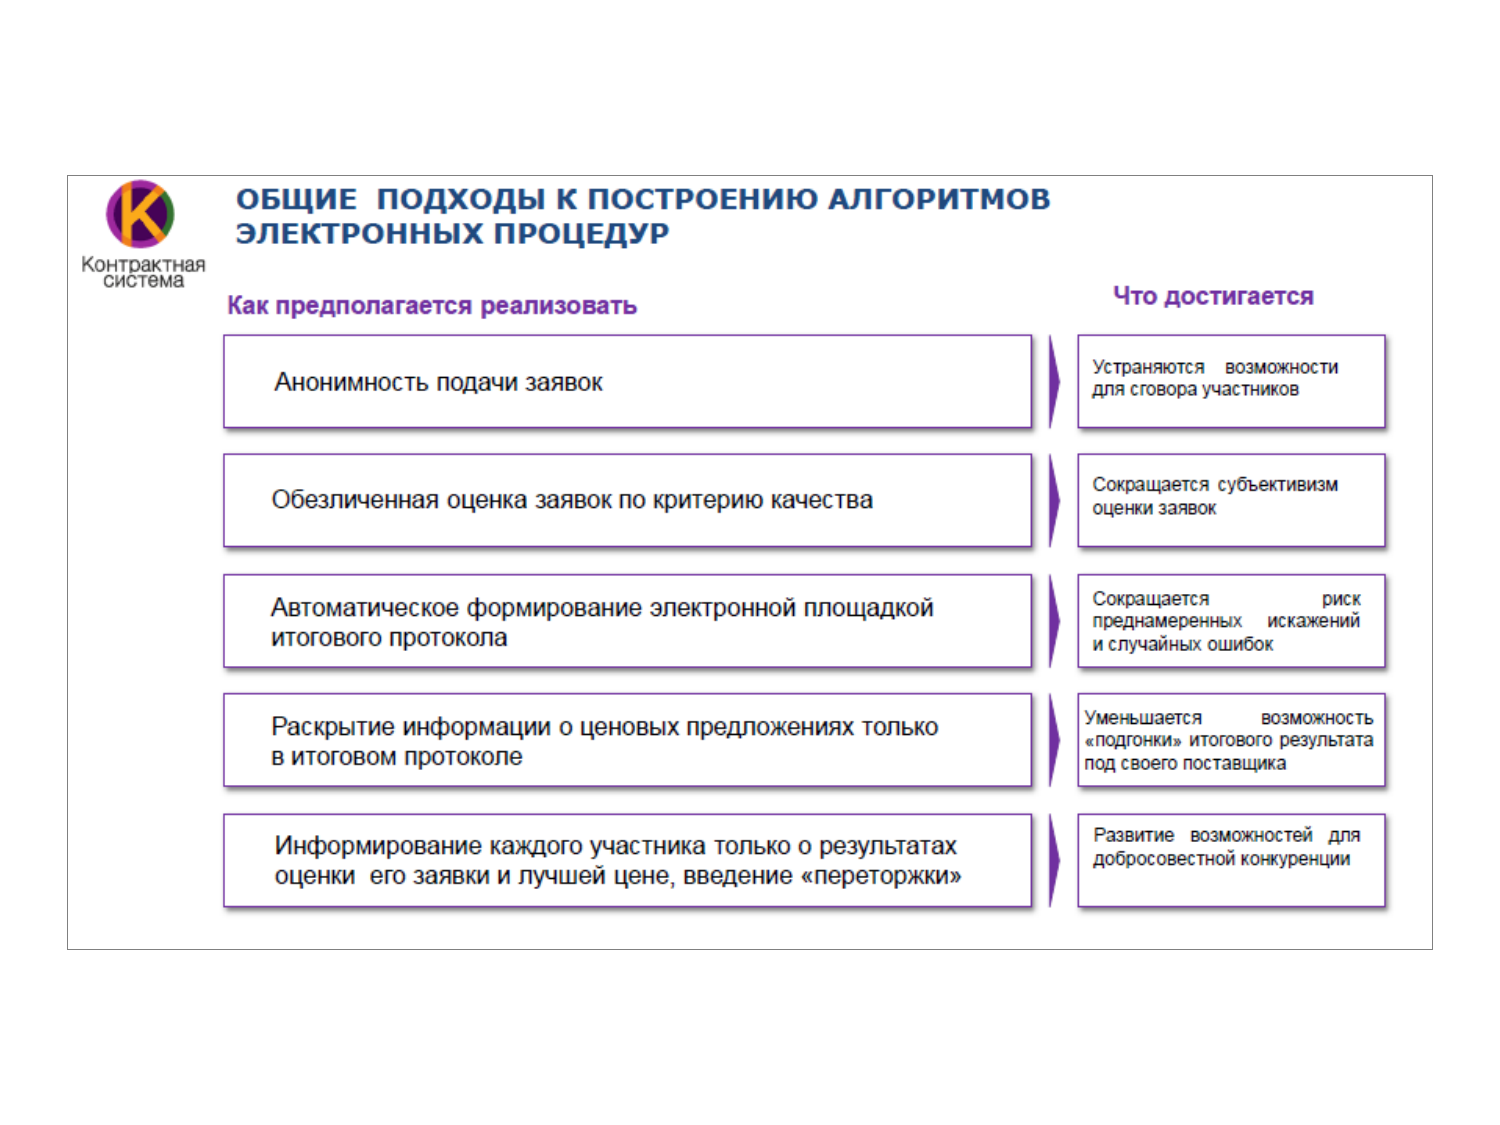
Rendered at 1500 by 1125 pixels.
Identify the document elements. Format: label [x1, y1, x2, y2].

picture [67, 175, 1433, 950]
